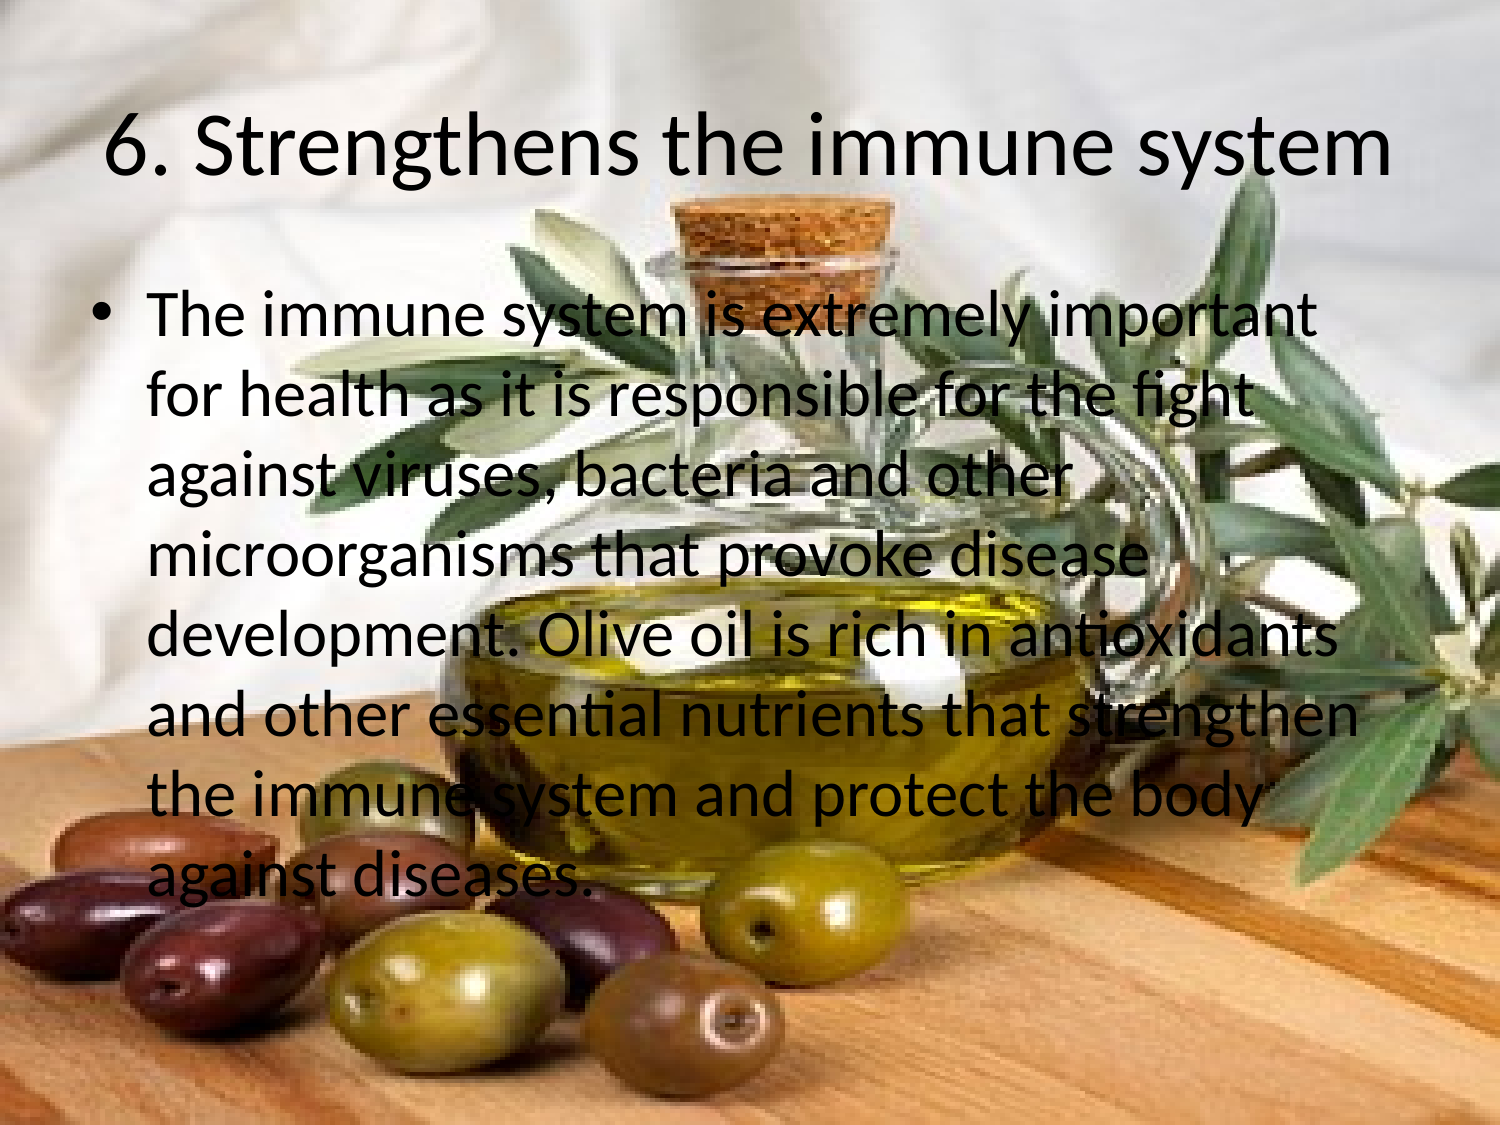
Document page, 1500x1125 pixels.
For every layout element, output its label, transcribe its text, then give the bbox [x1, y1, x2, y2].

list The immune system is extremely important for health as it is responsible for the fight against viruses, bacteria and other microorganisms that provoke disease development. Olive oil is rich in antioxidants and other essential nutrients that strengthen the immune system and protect the body against diseases. [75, 262, 1425, 1005]
title 6. Strengthens the immune system [75, 45, 1425, 233]
picture [0, 0, 1500, 1125]
